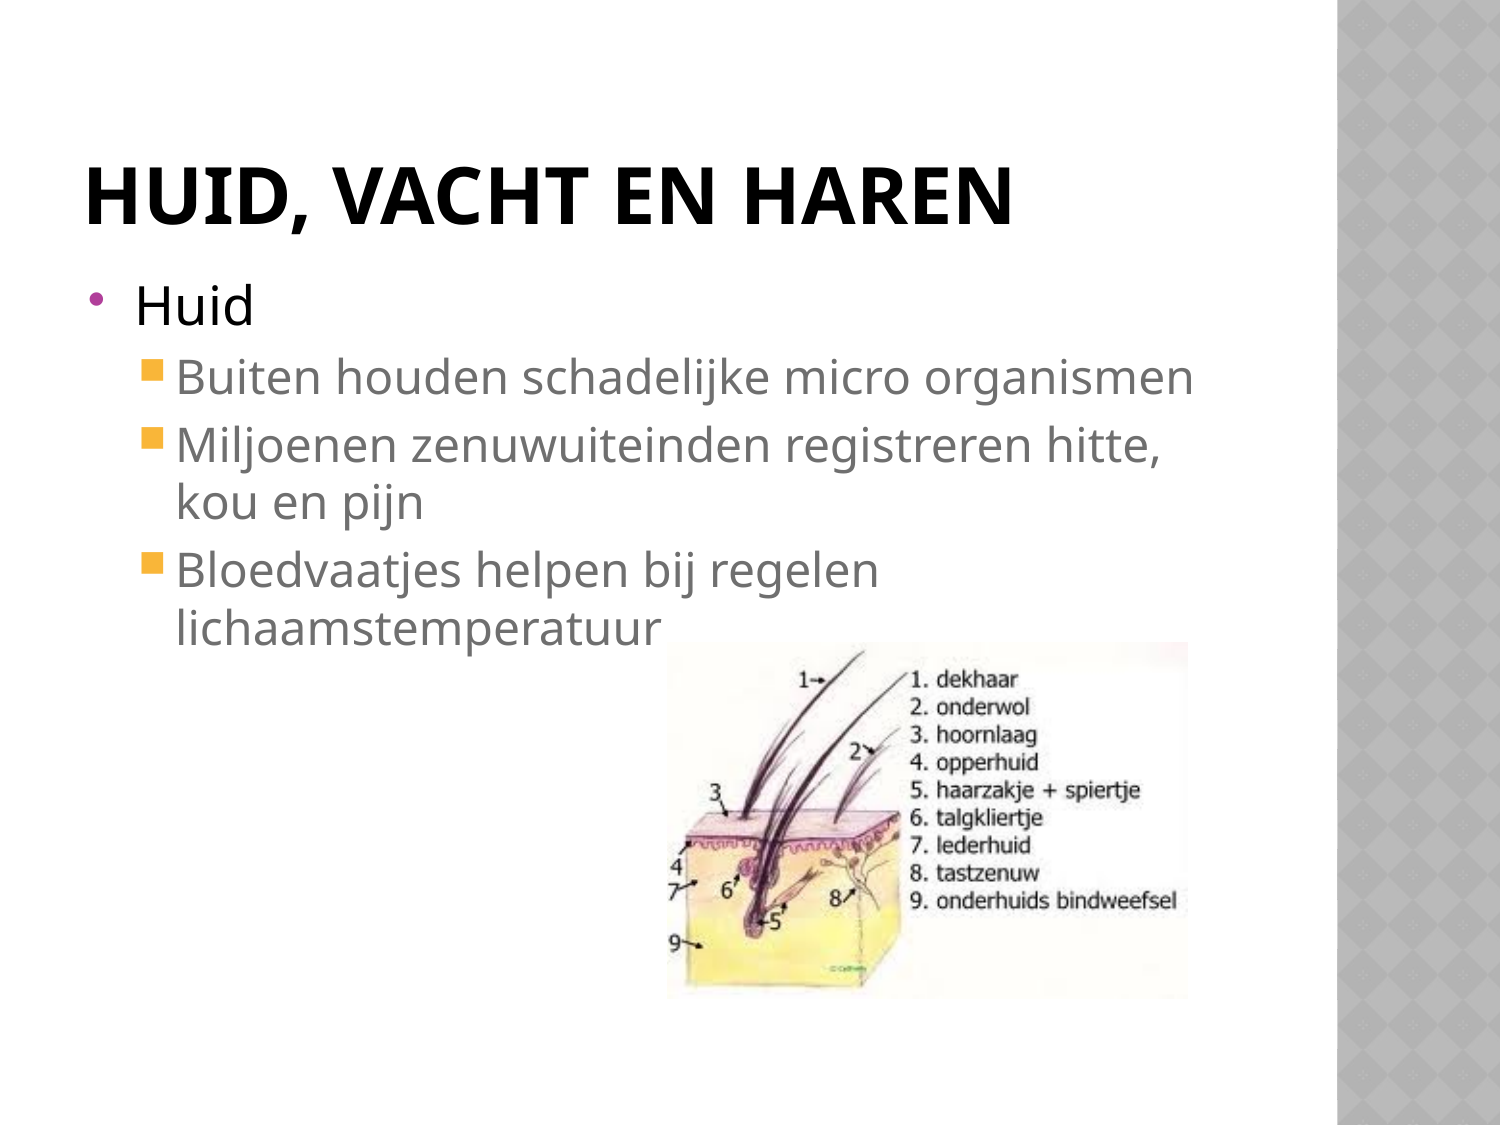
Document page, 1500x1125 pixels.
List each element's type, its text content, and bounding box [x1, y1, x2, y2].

title Huid, vacht en haren [75, 52, 1263, 240]
picture [666, 641, 1188, 1000]
list Huid Buiten houden schadelijke micro organismen Miljoenen zenuwuiteinden registreren hitte, kou en pijn Bloedvaatjes helpen bij regelen lichaamstemperatuur [75, 264, 1263, 1059]
